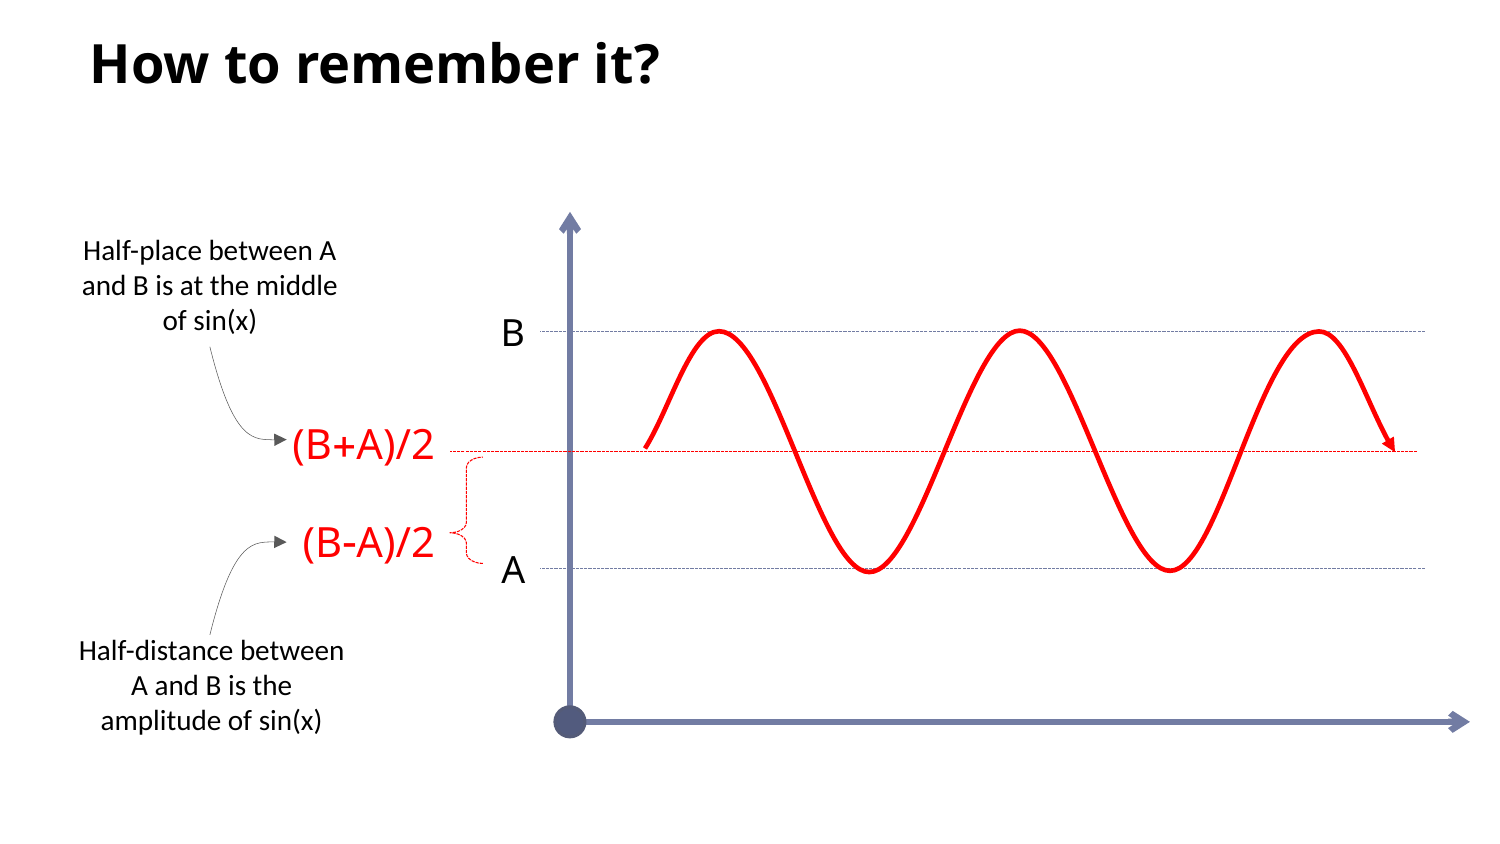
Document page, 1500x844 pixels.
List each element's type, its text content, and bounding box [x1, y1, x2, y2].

text_box [553, 706, 580, 739]
list How to remember it? [75, 21, 1475, 835]
text_box A [409, 569, 542, 600]
text_box Half-place between A and B is at the middle of sin(x) [58, 216, 362, 351]
text_box Half-distance between A and B is the amplitude of sin(x) [60, 628, 363, 740]
text_box (BA)/2 [284, 508, 443, 569]
text_box B [409, 300, 542, 363]
text_box [575, 706, 587, 721]
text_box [449, 331, 1426, 569]
text_box (BA)/2 [249, 410, 443, 494]
text_box [208, 535, 287, 636]
text_box [208, 346, 287, 446]
